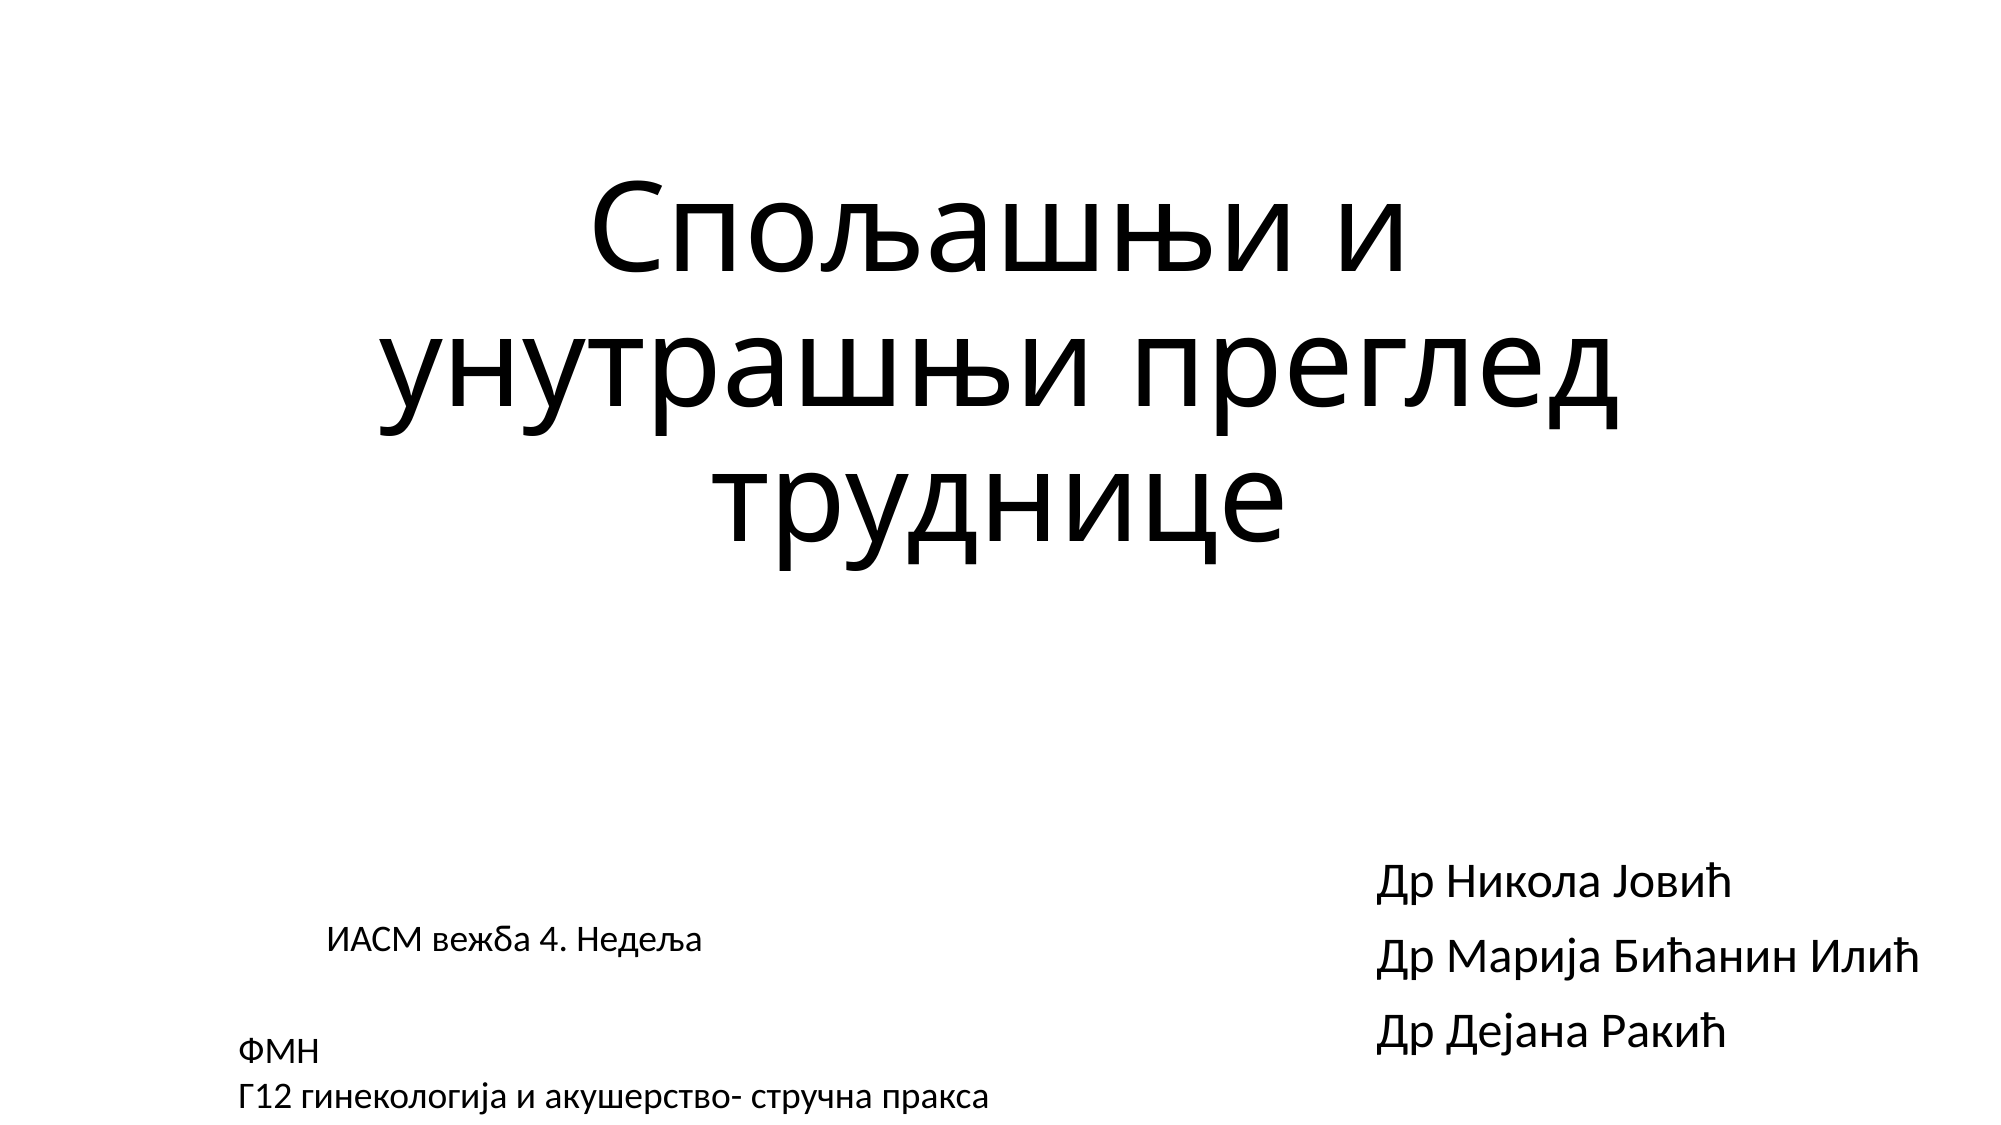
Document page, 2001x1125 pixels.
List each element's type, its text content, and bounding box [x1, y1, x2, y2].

title Спољашњи и унутрашњи преглед труднице [249, 184, 1750, 576]
text_box ИАСМ вежба 4. Недеља [311, 906, 872, 967]
text_box ФМН Г12 гинекологија и акушерство- стручна пракса [223, 1018, 1117, 1124]
subtitle Др Никола Јовић Др Марија Бићанин Илић Др Дејана Ракић [1361, 847, 2000, 1119]
